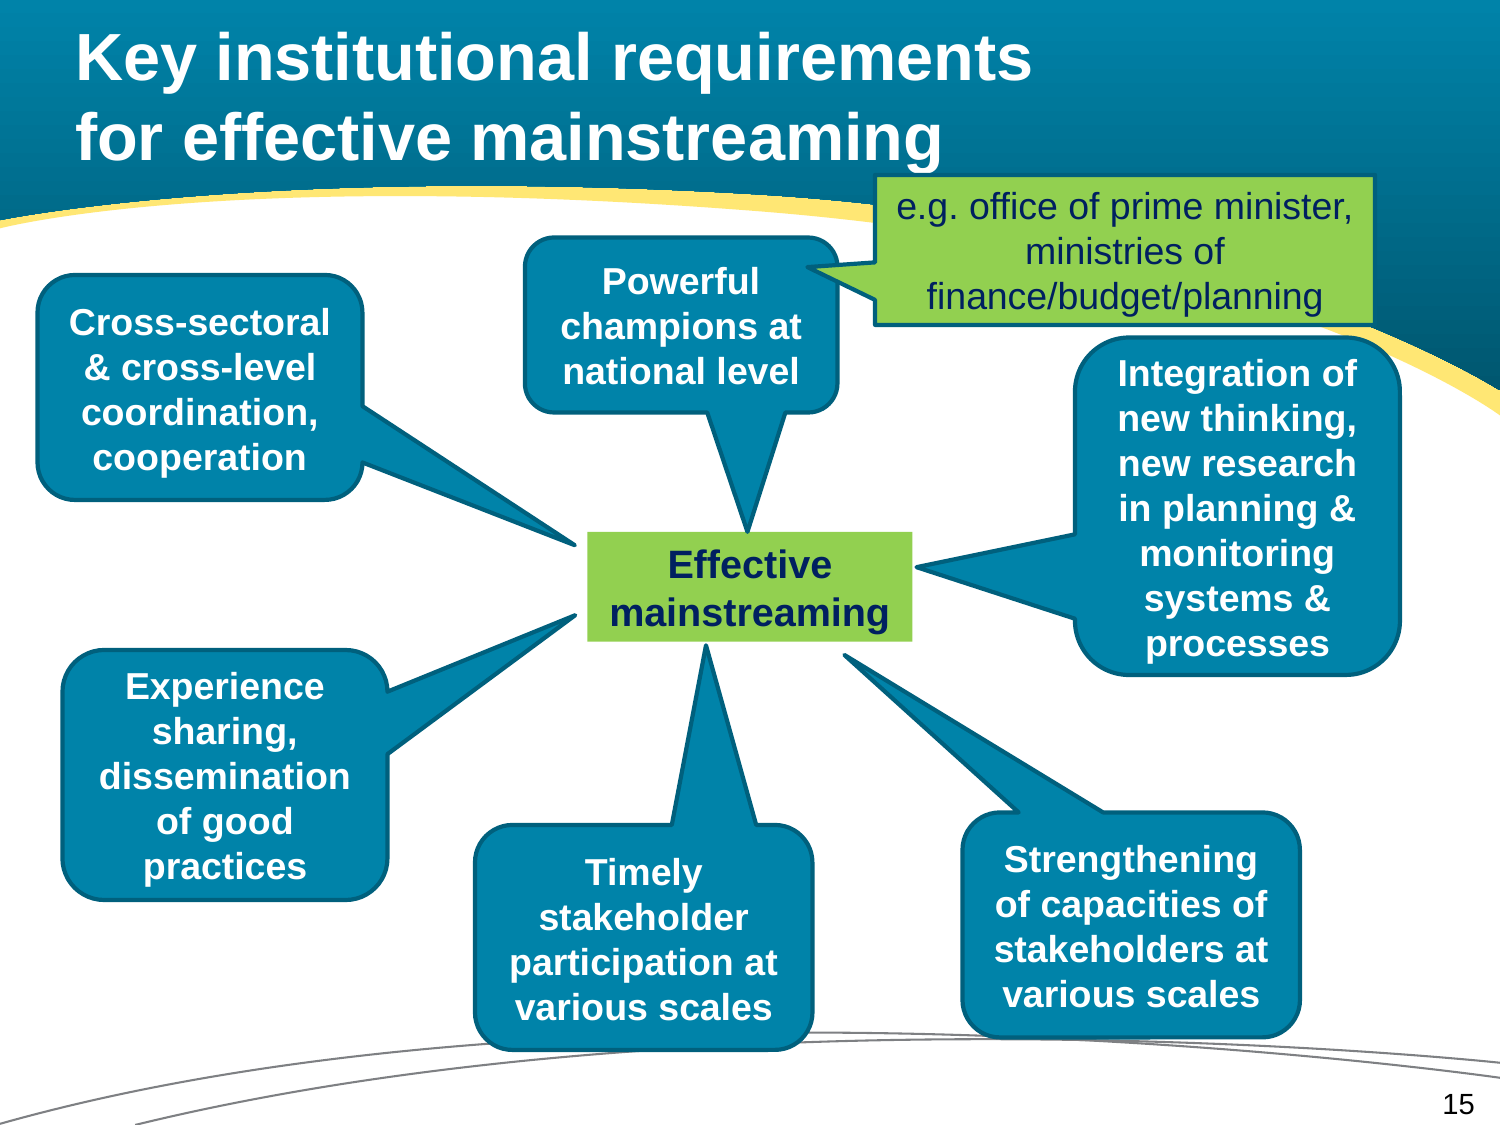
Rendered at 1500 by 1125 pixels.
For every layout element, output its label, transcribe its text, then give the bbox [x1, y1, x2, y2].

text_box Experience sharing, dissemination of good practices [60, 613, 578, 903]
text_box Integration of new thinking, new research in planning & monitoring systems & processes [914, 335, 1403, 678]
slide_number 15 [1124, 1084, 1476, 1113]
text_box Cross-sectoral & cross-level coordination, cooperation [35, 272, 577, 548]
title Key institutional requirements for effective mainstreaming [74, 0, 1476, 188]
text_box Effective mainstreaming [587, 531, 913, 642]
text_box e.g. office of prime minister, ministries of finance/budget/planning [805, 172, 1378, 328]
text_box Timely stakeholder participation at various scales [472, 643, 815, 1053]
text_box Strengthening of capacities of stakeholders at various scales [842, 653, 1303, 1040]
text_box Powerful champions at national level [522, 235, 840, 534]
